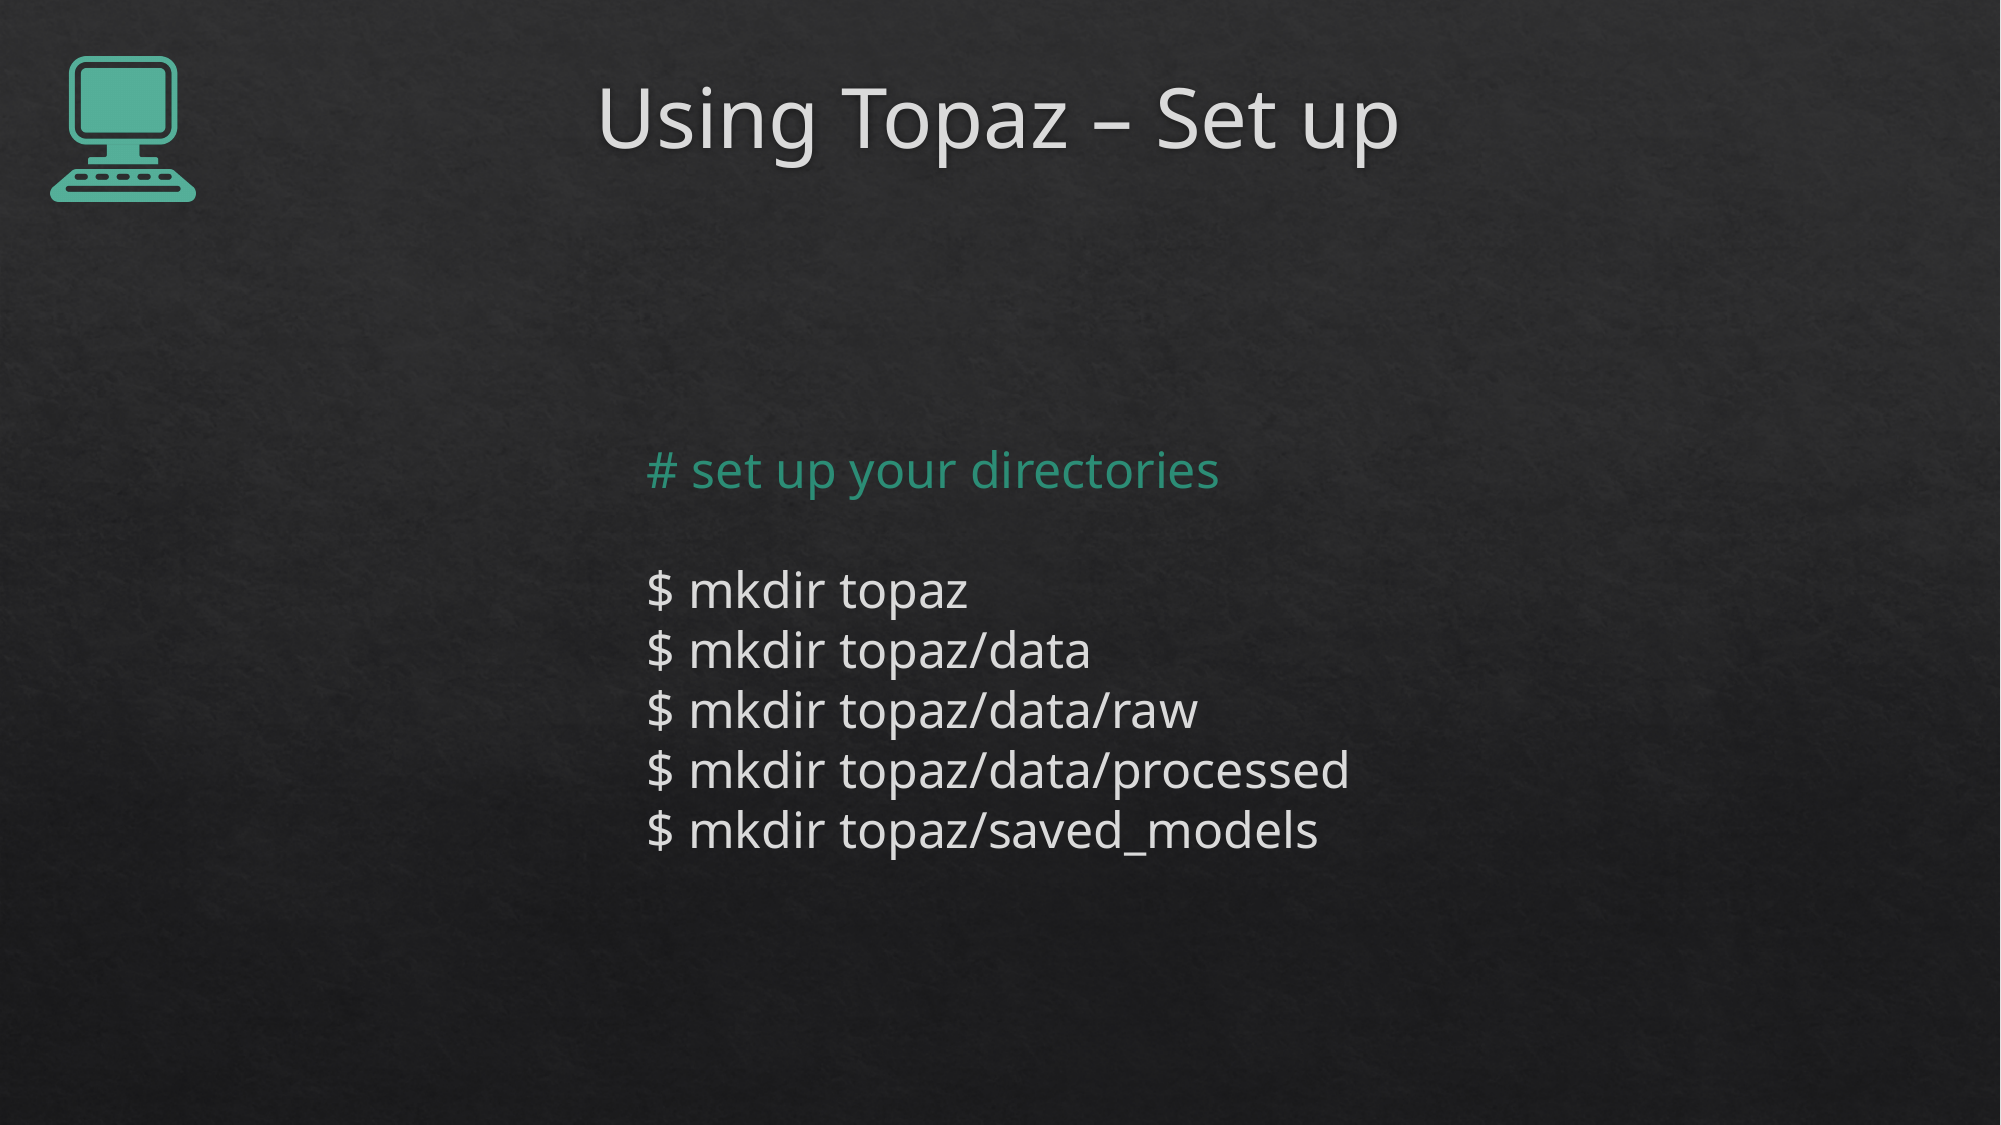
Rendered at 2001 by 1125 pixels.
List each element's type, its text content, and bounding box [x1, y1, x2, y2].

text_box # set up your directories $ mkdir topaz $ mkdir topaz/data $ mkdir topaz/data/raw $ mkdir topaz/data/processed $ mkdir topaz/saved_models [631, 431, 1367, 867]
picture [49, 56, 196, 202]
title Using Topaz – Set up [149, 35, 1849, 195]
